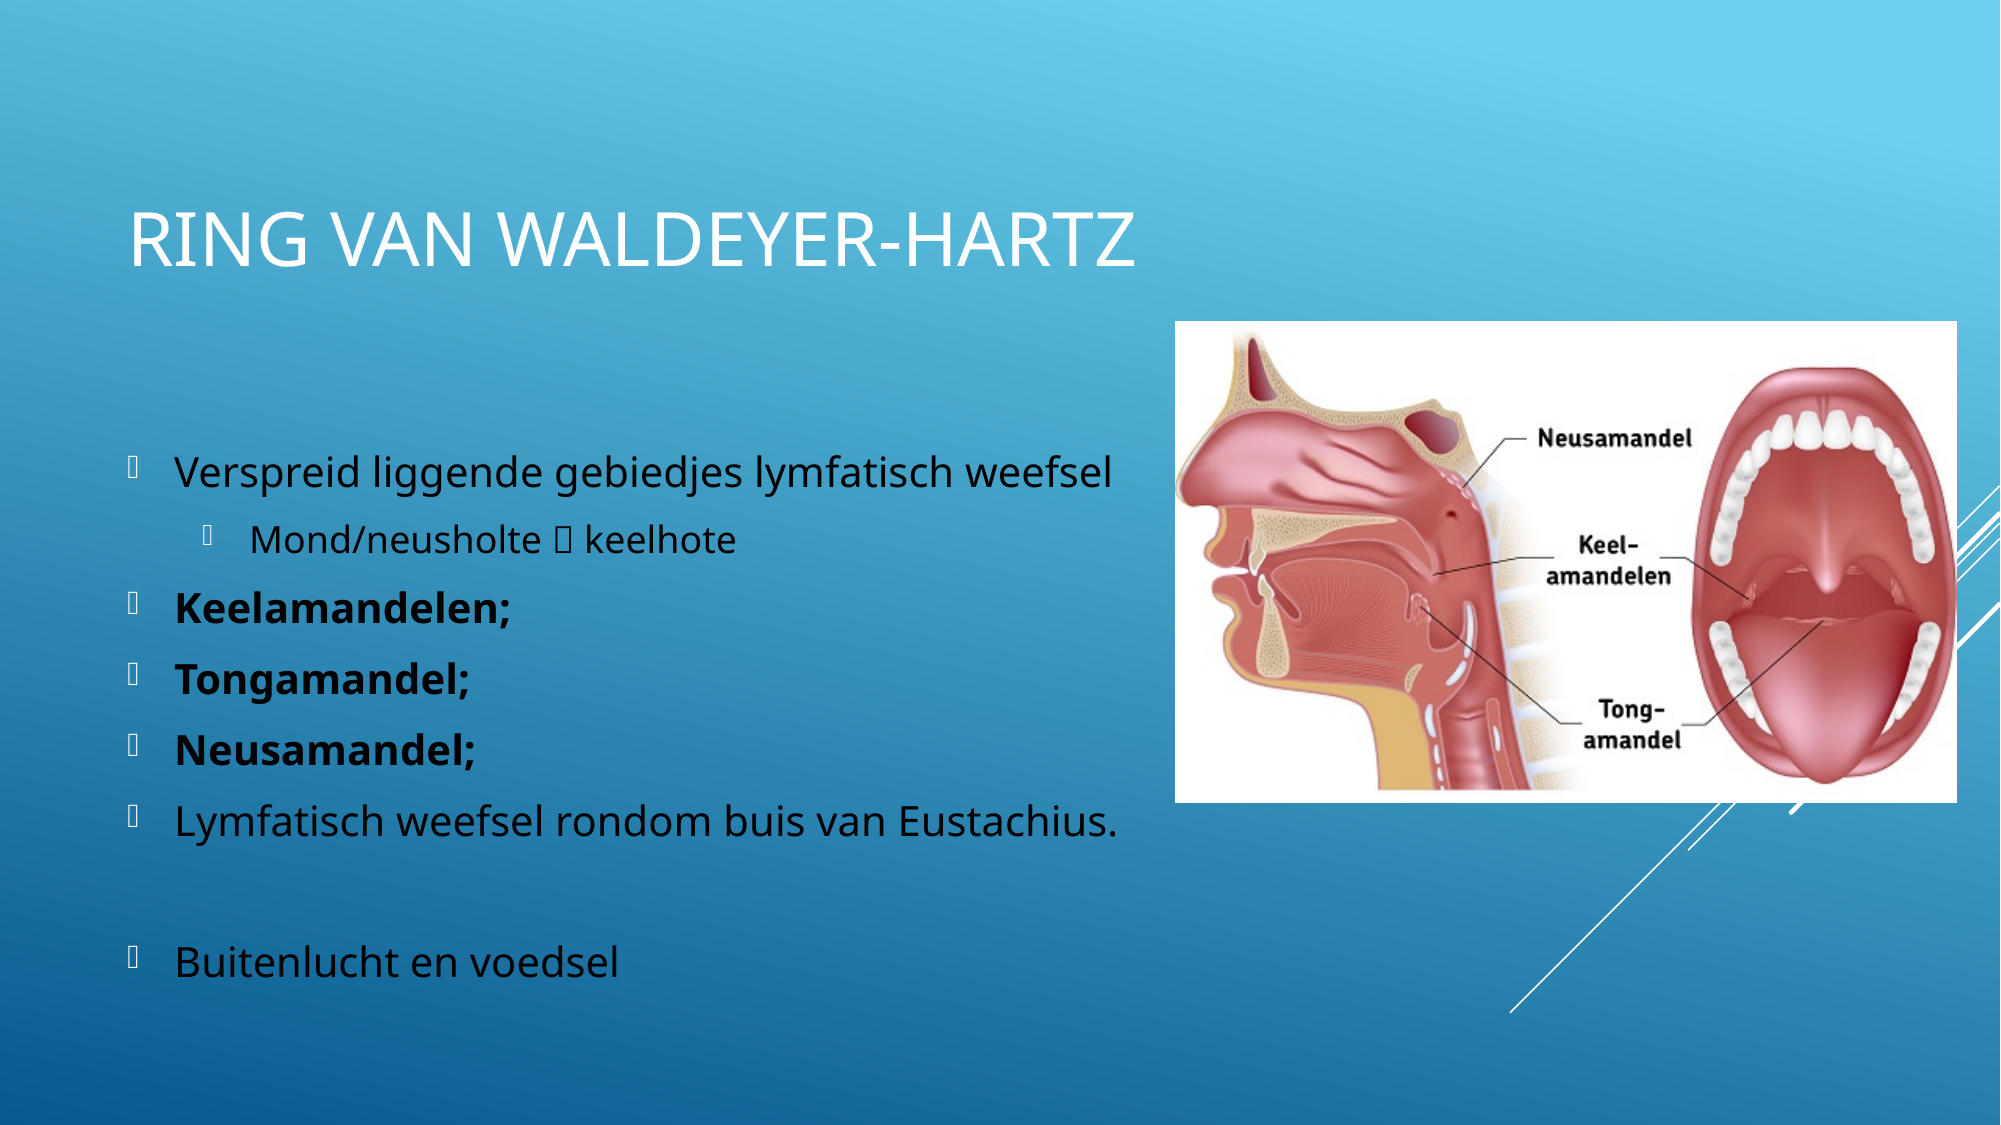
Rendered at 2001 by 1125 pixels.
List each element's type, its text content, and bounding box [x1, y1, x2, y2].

title Ring van waldeyer-hartz [112, 112, 1513, 360]
list Verspreid liggende gebiedjes lymfatisch weefsel Mond/neusholte  keelhote Keelamandelen; Tongamandel; Neusamandel; Lymfatisch weefsel rondom buis van Eustachius. Buitenlucht en voedsel [112, 419, 1513, 1013]
picture [1175, 321, 1958, 804]
